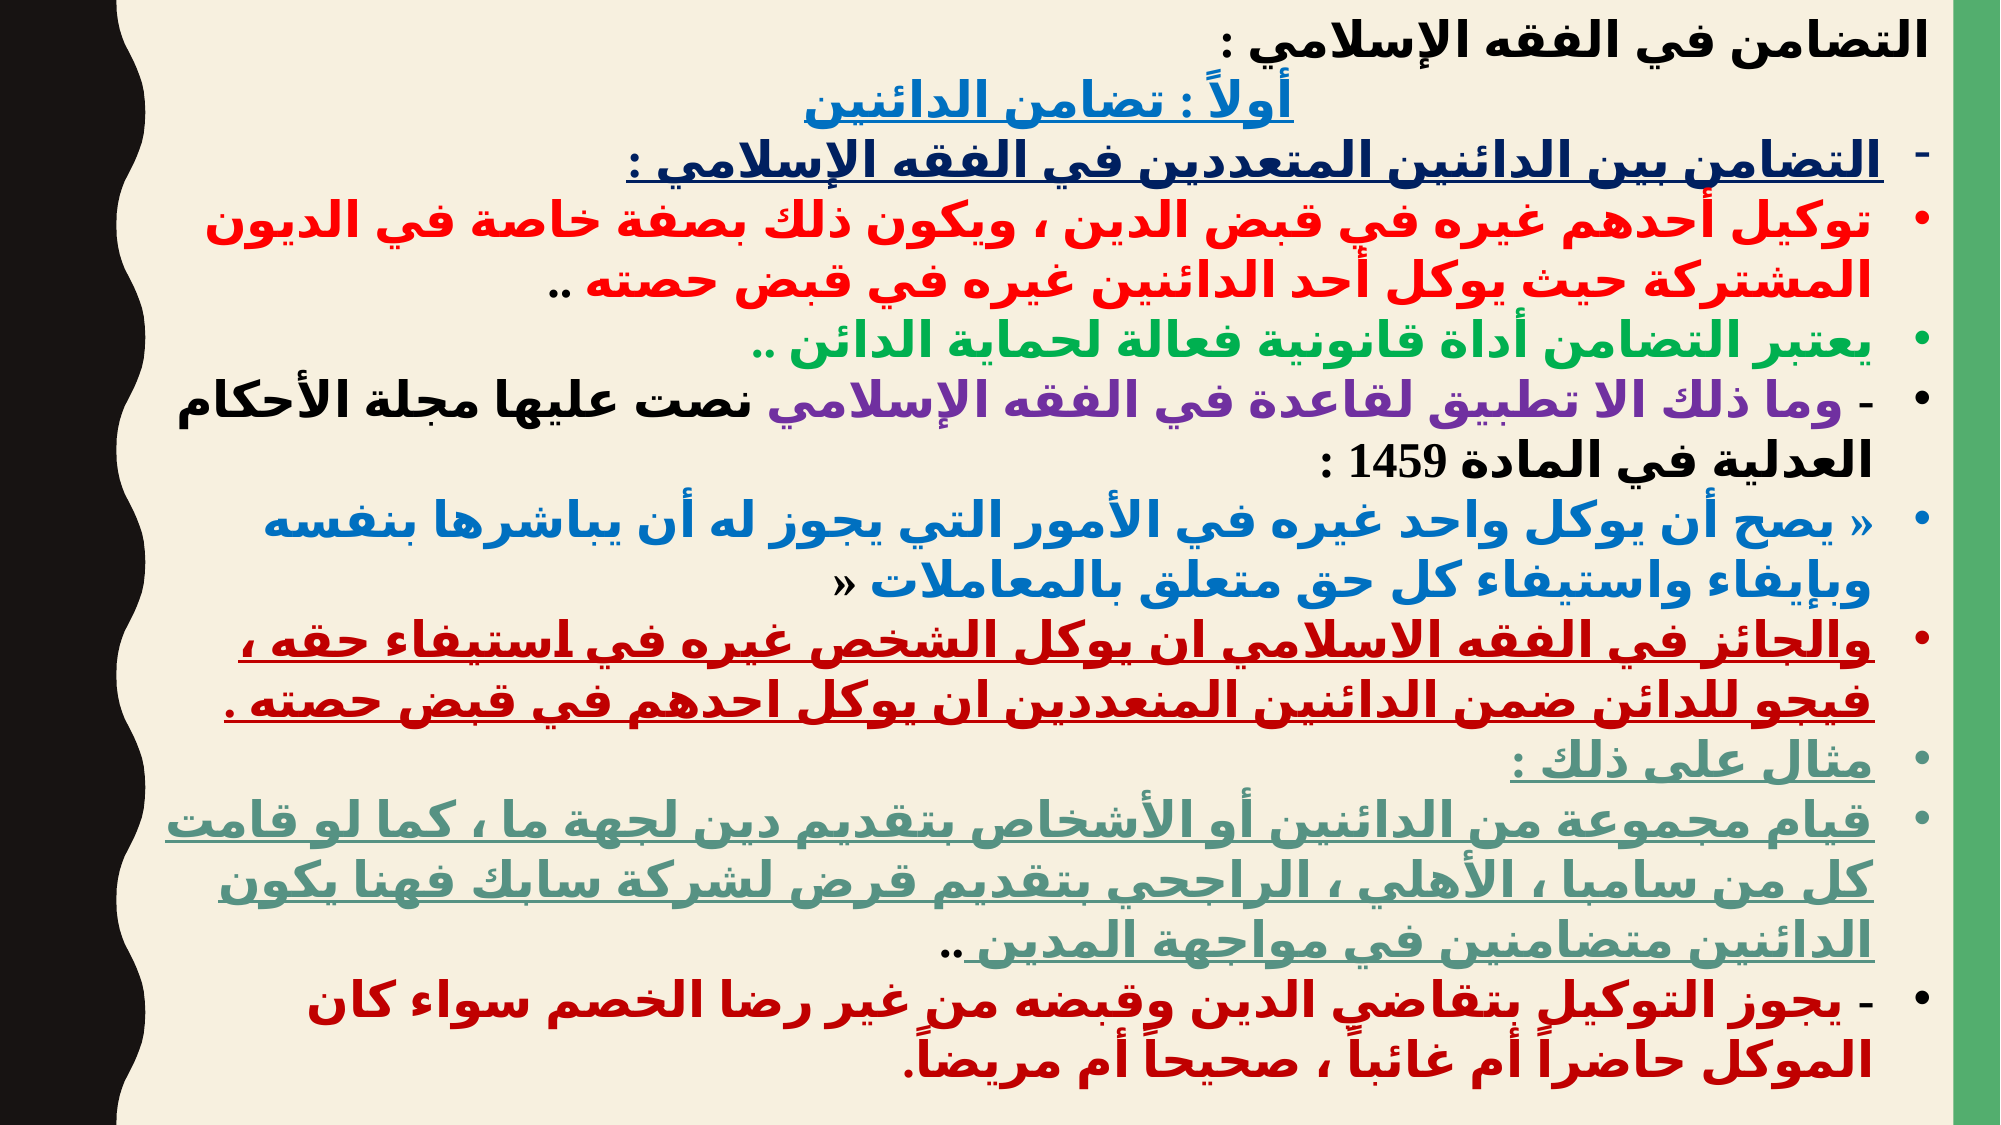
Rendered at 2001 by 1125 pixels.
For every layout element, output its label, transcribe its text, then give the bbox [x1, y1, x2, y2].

text_box التضامن في الفقه الإسلامي : أولاً : تضامن الدائنين التضامن بين الدائنين المتعددين في الفقه الإسلامي : توكيل أحدهم غيره في قبض الدين ، ويكون ذلك بصفة خاصة في الديون المشتركة حيث يوكل أحد الدائنين غيره في قبض حصته .. يعتبر التضامن أداة قانونية فعالة لحماية الدائن .. - وما ذلك الا تطبيق لقاعدة في الفقه الإسلامي نصت عليها مجلة الأحكام العدلية في المادة 1459 : « يصح أن يوكل واحد غيره في الأمور التي يجوز له أن يباشرها بنفسه وبإيفاء واستيفاء كل حق متعلق بالمعاملات « والجائز في الفقه الاسلامي ان يوكل الشخص غيره في استيفاء حقه ، فيجو للدائن ضمن الدائنين المنعددين ان يوكل احدهم في قبض حصته . مثال على ذلك : قيام مجموعة من الدائنين أو الأشخاص بتقديم دين لجهة ما ، كما لو قامت كل من سامبا ، الأهلي ، الراجحي بتقديم قرض لشركة سابك فهنا يكون الدائنين متضامنين في مواجهة المدين .. - يجوز التوكيل بتقاضي الدين وقبضه من غير رضا الخصم سواء كان الموكل حاضراً أم غائباً ، صحيحاً أم مريضاً. [139, 0, 1946, 1125]
